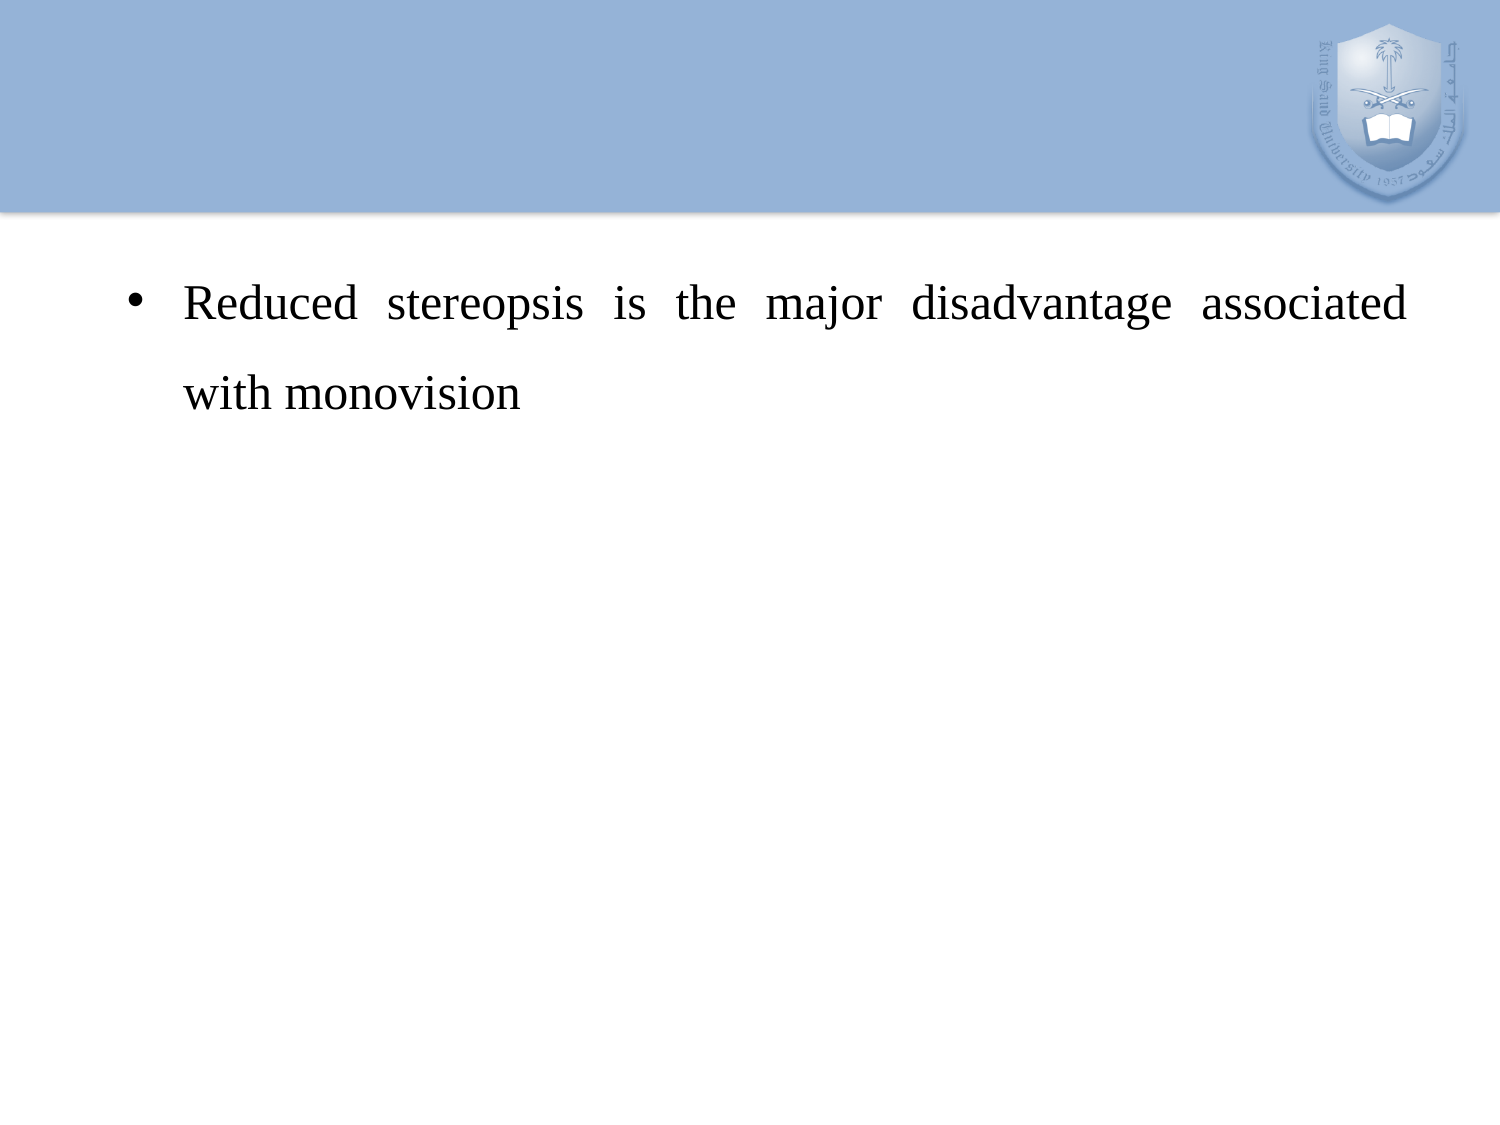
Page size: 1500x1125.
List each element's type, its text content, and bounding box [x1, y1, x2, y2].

picture [1287, 12, 1488, 213]
text_box [0, 0, 1500, 213]
text_box Reduced stereopsis is the major disadvantage associated with monovision [112, 231, 1424, 427]
